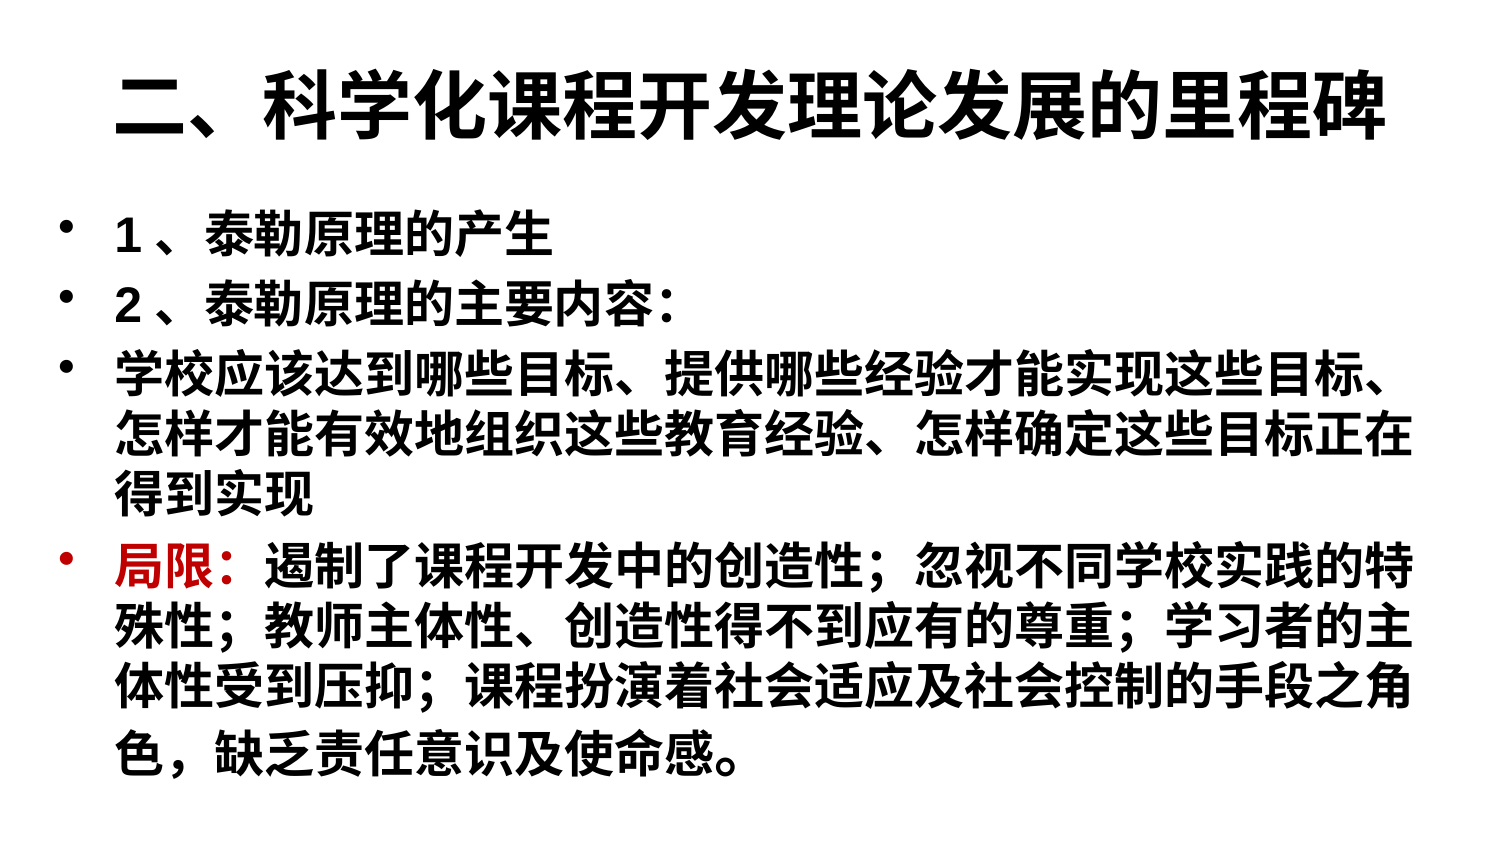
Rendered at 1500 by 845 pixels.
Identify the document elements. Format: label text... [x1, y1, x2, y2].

list 1、泰勒原理的产生 2、泰勒原理的主要内容： 学校应该达到哪些目标、提供哪些经验才能实现这些目标、怎样才能有效地组织这些教育经验、怎样确定这些目标正在得到实现 局限：遏制了课程开发中的创造性；忽视不同学校实践的特殊性；教师主体性、创造性得不到应有的尊重；学习者的主体性受到压抑；课程扮演着社会适应及社会控制的手段之角色，缺乏责任意识及使命感。 [43, 194, 1466, 790]
title 二、科学化课程开发理论发展的里程碑 [74, 33, 1426, 175]
